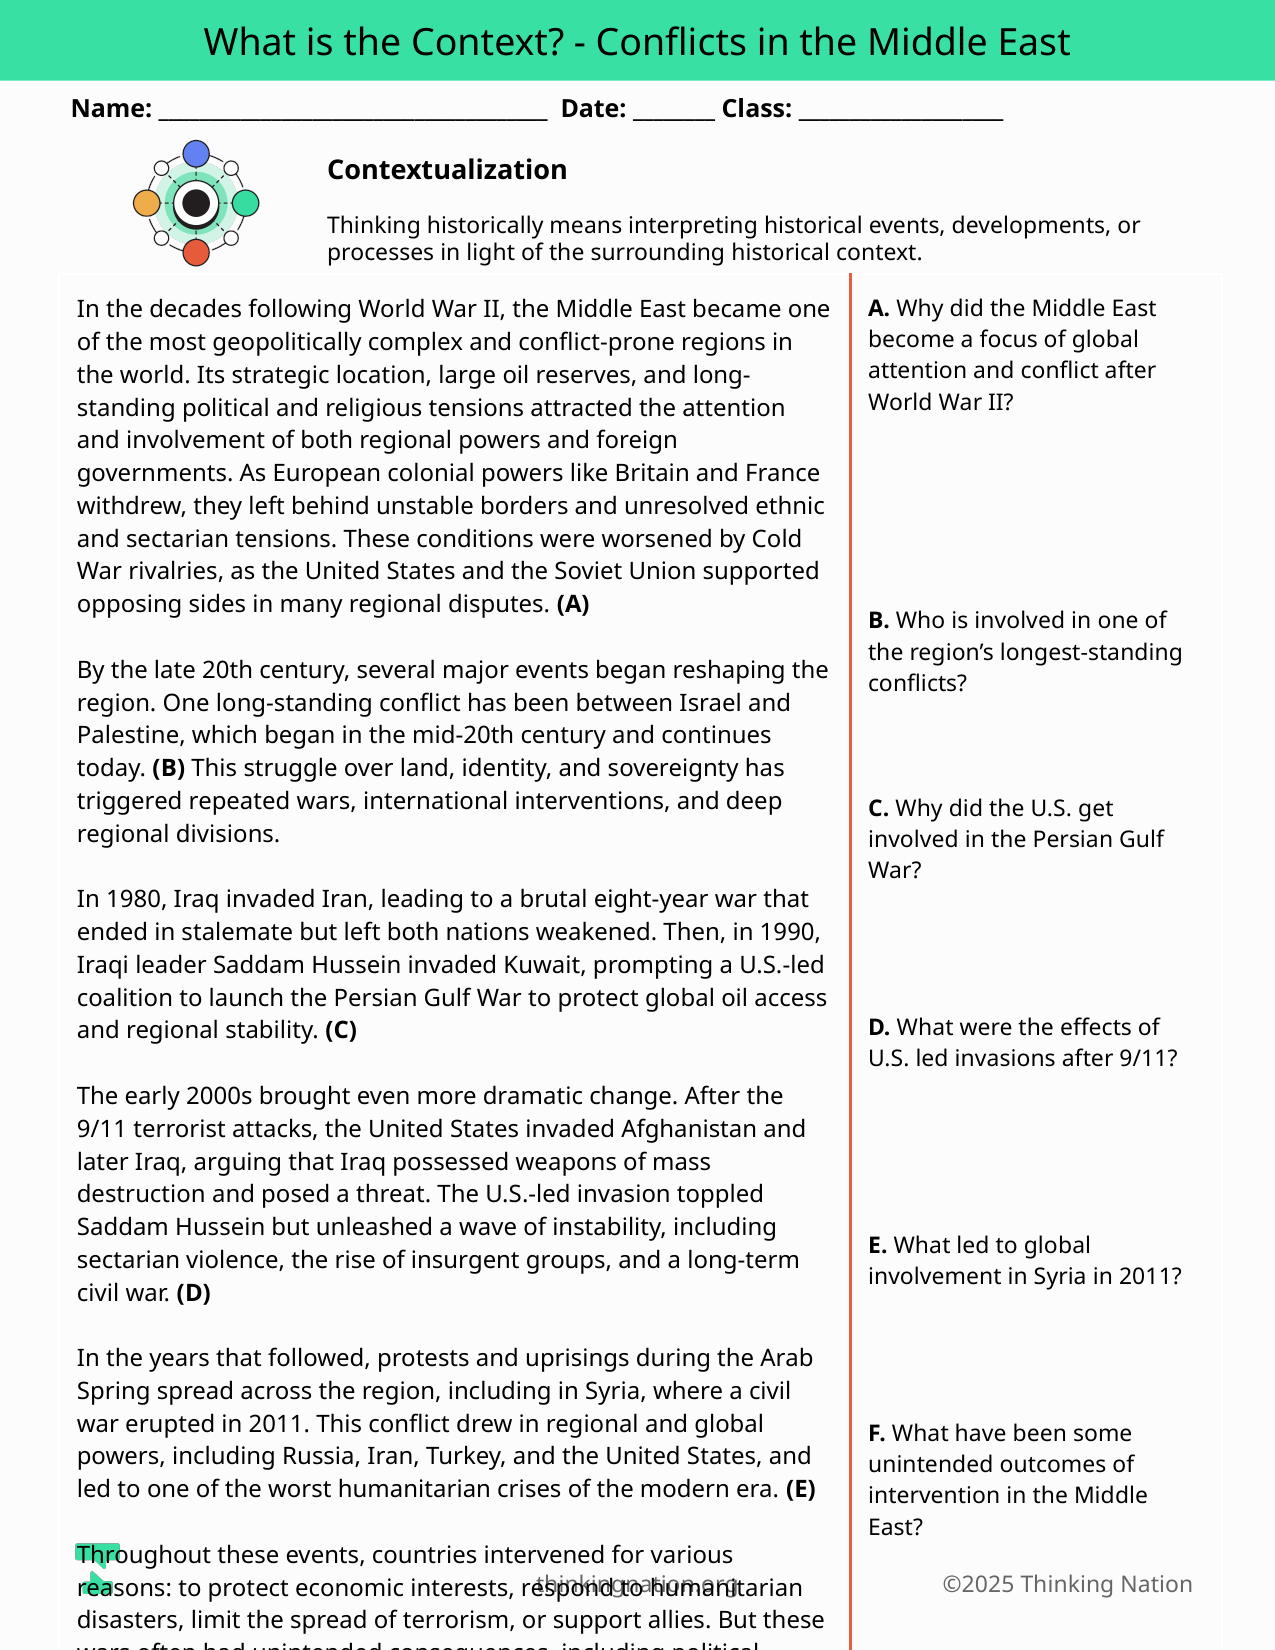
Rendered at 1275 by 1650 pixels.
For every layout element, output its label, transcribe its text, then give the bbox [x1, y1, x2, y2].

text_box Contextualization Thinking historically means interpreting historical events, developments, or processes in light of the surrounding historical context. [308, 137, 1201, 262]
table_header A. Why did the Middle East become a focus of global attention and conflict after World War II? B. Who is involved in one of the region’s longest-standing conflicts? C. Why did the U.S. get involved in the Persian Gulf War? D. What were the effects of U.S. led invasions after 9/11? E. What led to global involvement in Syria in 2011? F. What have been some unintended outcomes of intervention in the Middle East? [852, 275, 1221, 1650]
table_header In the decades following World War II, the Middle East became one of the most geopolitically complex and conflict-prone regions in the world. Its strategic location, large oil reserves, and long-standing political and religious tensions attracted the attention and involvement of both regional powers and foreign governments. As European colonial powers like Britain and France withdrew, they left behind unstable borders and unresolved ethnic and sectarian tensions. These conditions were worsened by Cold War rivalries, as the United States and the Soviet Union supported opposing sides in many regional disputes. (A) By the late 20th century, several major events began reshaping the region. One long-standing conflict has been between Israel and Palestine, which began in the mid-20th century and continues today. (B) This struggle over land, identity, and sovereignty has triggered repeated wars, international interventions, and deep regional divisions. In 1980, Iraq invaded Iran, leading to a brutal eight-year war that ended in stalemate but left both nations weakened. Then, in 1990, Iraqi leader Saddam Hussein invaded Kuwait, prompting a U.S.-led coalition to launch the Persian Gulf War to protect global oil access and regional stability. (C) The early 2000s brought even more dramatic change. After the 9/11 terrorist attacks, the United States invaded Afghanistan and later Iraq, arguing that Iraq possessed weapons of mass destruction and posed a threat. The U.S.-led invasion toppled Saddam Hussein but unleashed a wave of instability, including sectarian violence, the rise of insurgent groups, and a long-term civil war. (D) In the years that followed, protests and uprisings during the Arab Spring spread across the region, including in Syria, where a civil war erupted in 2011. This conflict drew in regional and global powers, including Russia, Iran, Turkey, and the United States, and led to one of the worst humanitarian crises of the modern era. (E) Throughout these events, countries intervened for various reasons: to protect economic interests, respond to humanitarian disasters, limit the spread of terrorism, or support allies. But these wars often had unintended consequences, including political instability, refugee crises, and long-lasting regional tensions. (F) [60, 275, 849, 1650]
text_box Name: ______________________________________ Date: ________ Class: ____________________ [55, 77, 1223, 137]
text_box What is the Context? - Conflicts in the Middle East [0, 0, 1275, 81]
picture [113, 120, 279, 286]
picture [62, 1533, 133, 1604]
